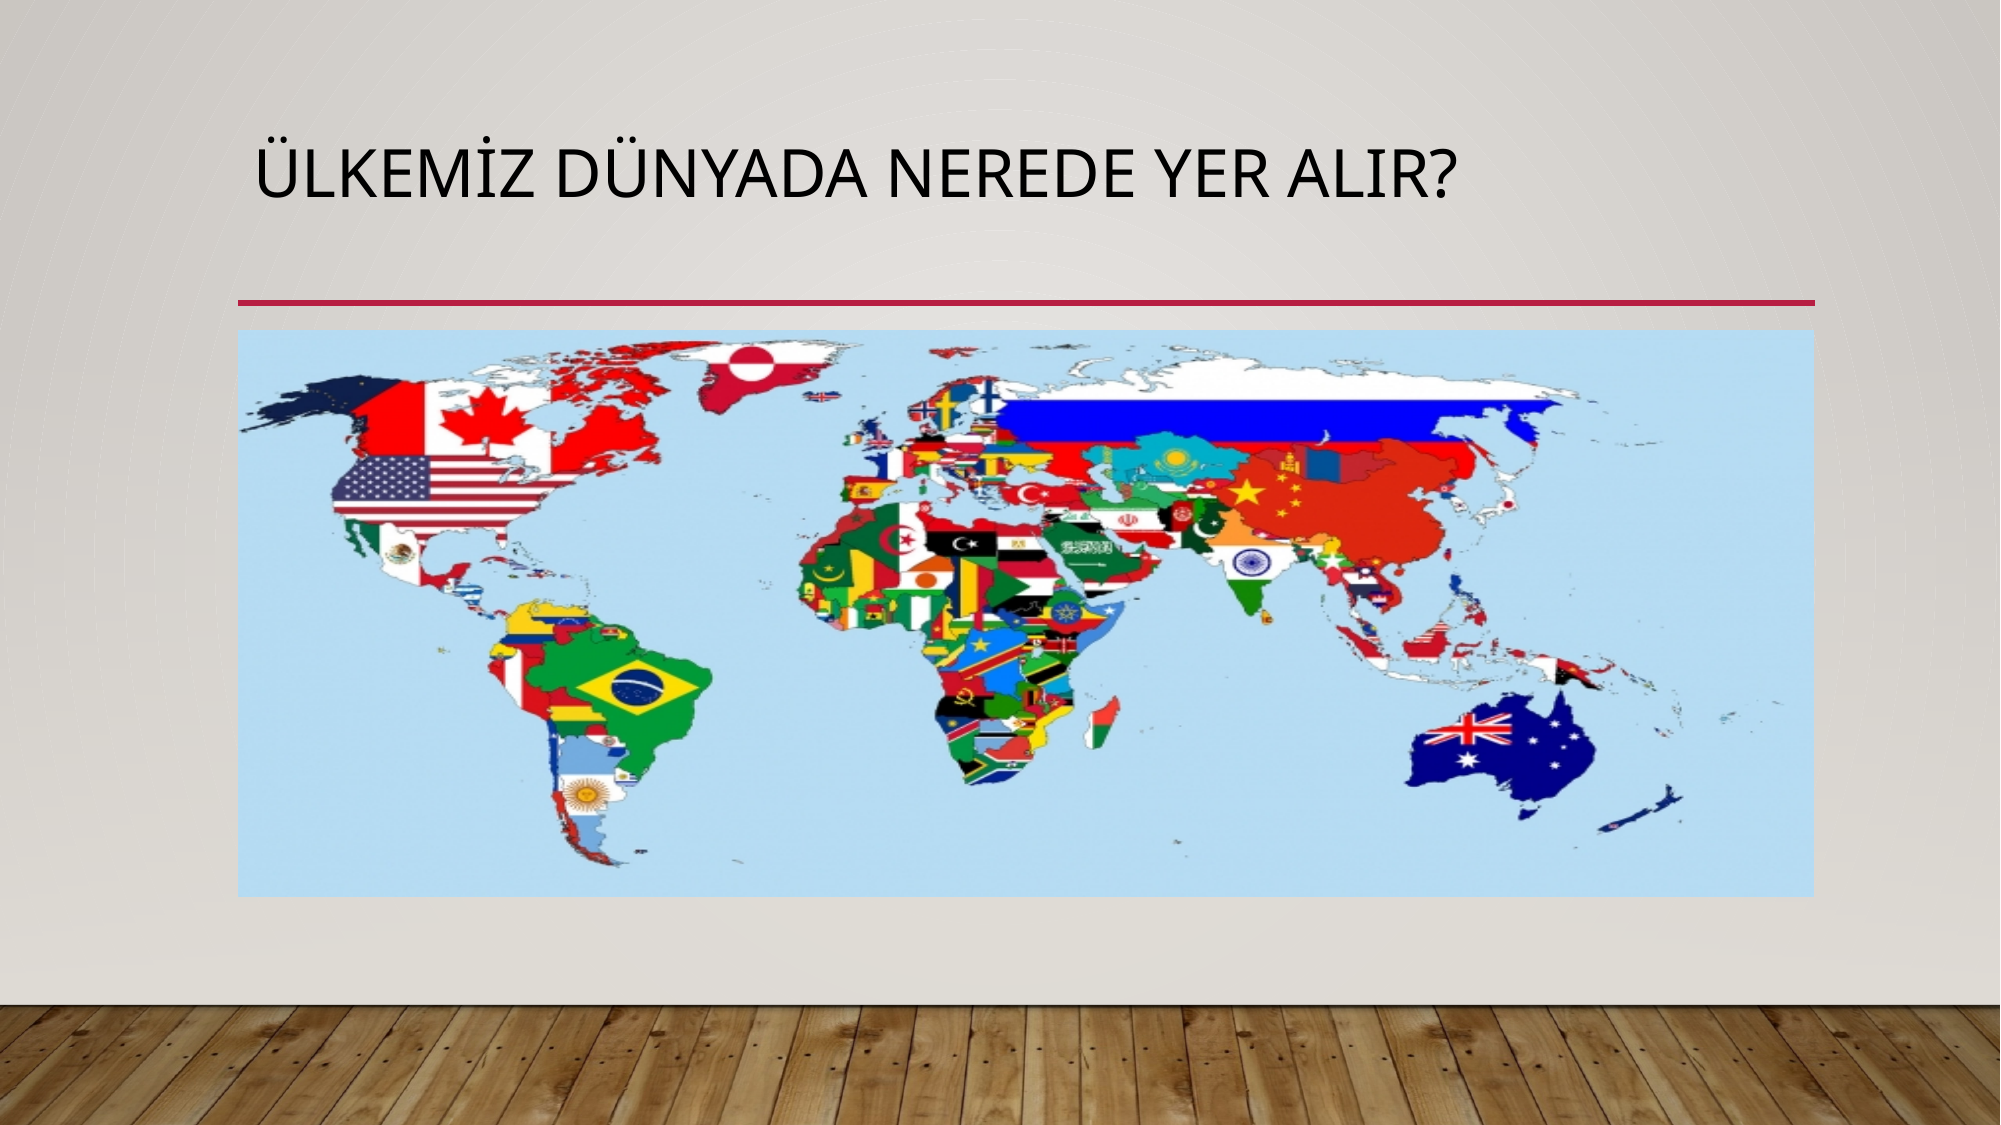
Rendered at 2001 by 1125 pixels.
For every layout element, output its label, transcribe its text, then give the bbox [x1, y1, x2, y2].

title ÜLKEMİZ DÜNYADA NEREDE YER ALIR? [238, 131, 1814, 305]
picture [0, 1005, 2000, 1125]
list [237, 330, 1814, 897]
